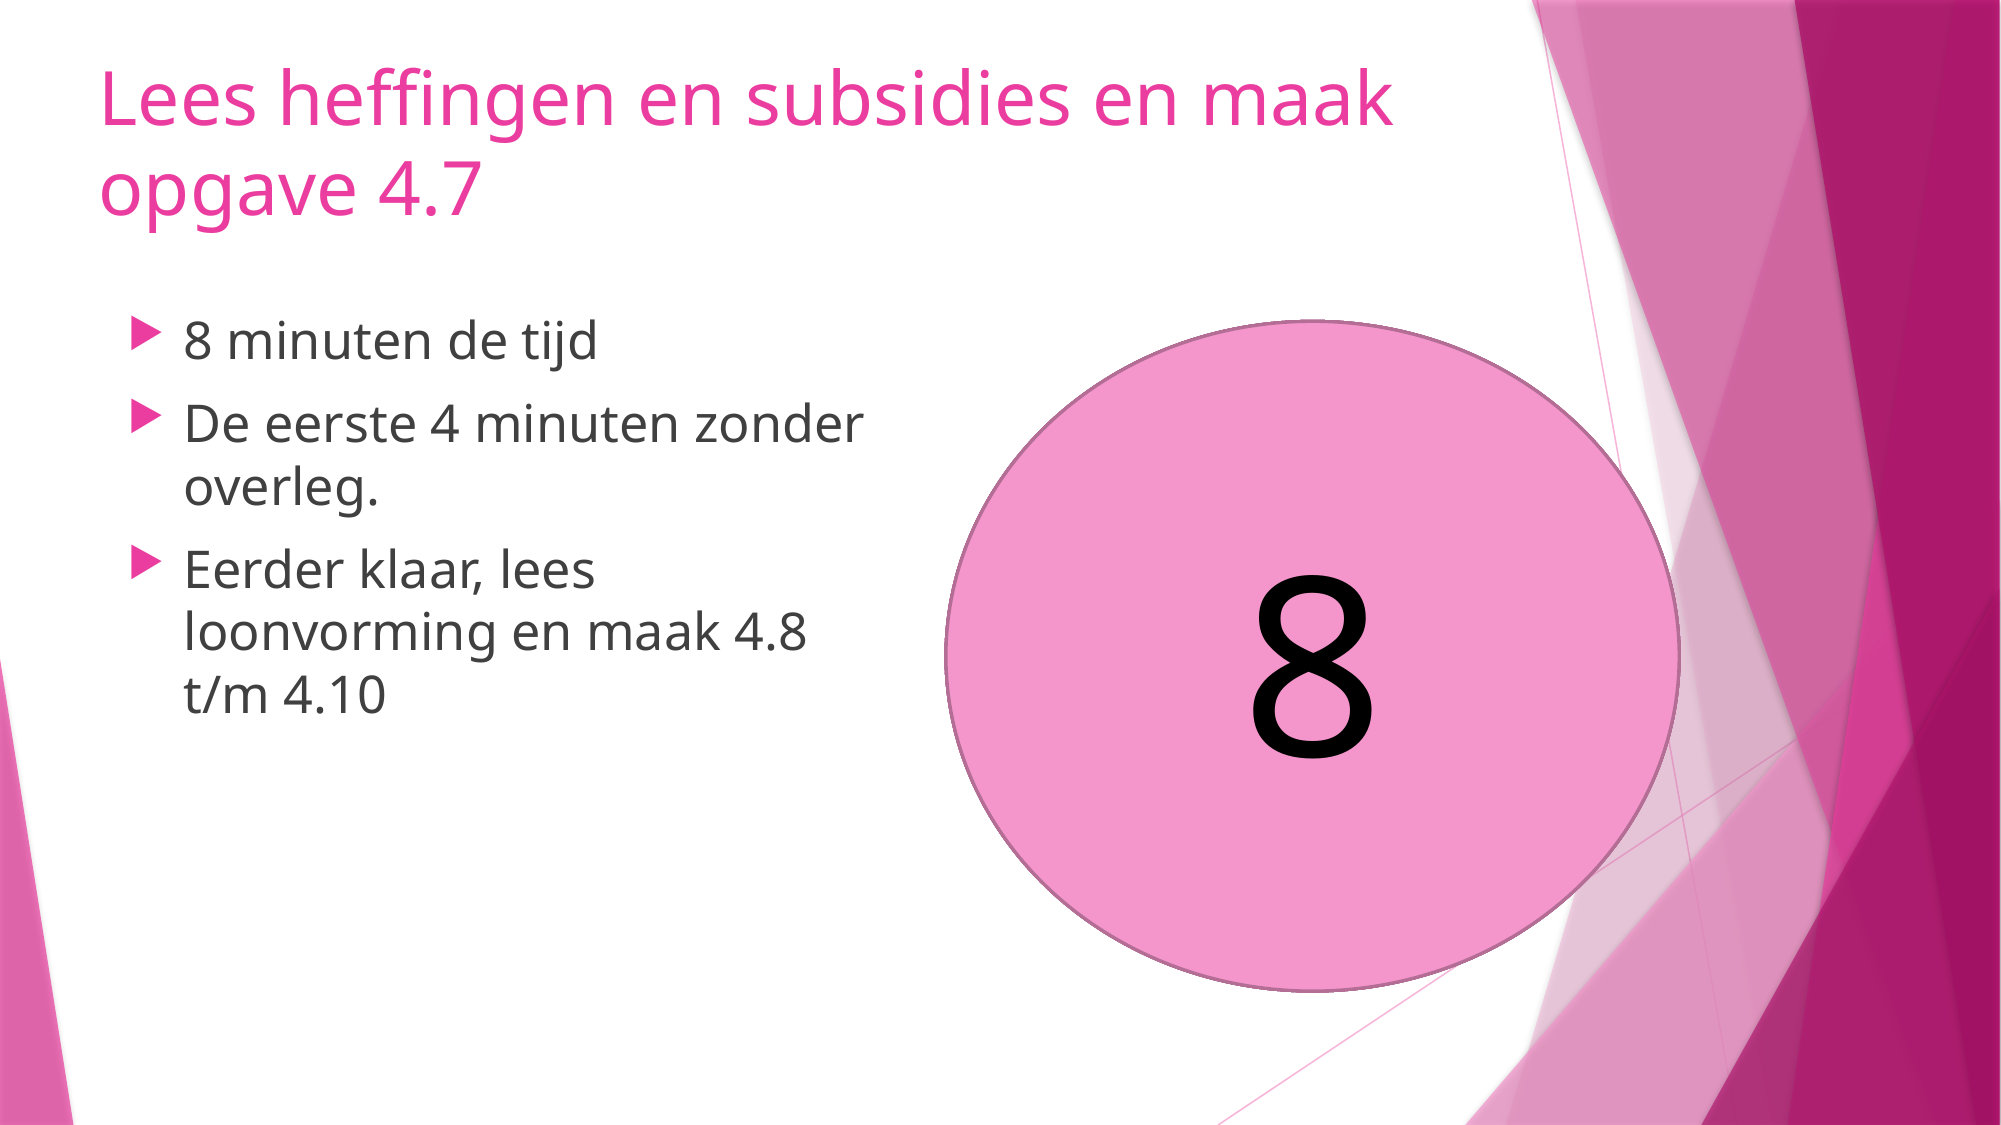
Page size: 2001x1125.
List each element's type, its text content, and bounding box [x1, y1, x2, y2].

title Lees heffingen en subsidies en maak opgave 4.7 [83, 42, 1494, 260]
list 8 minuten de tijd De eerste 4 minuten zonder overleg. Eerder klaar, lees loonvorming en maak 4.8 t/m 4.10 [112, 299, 896, 992]
text_box 8 [944, 319, 1681, 993]
